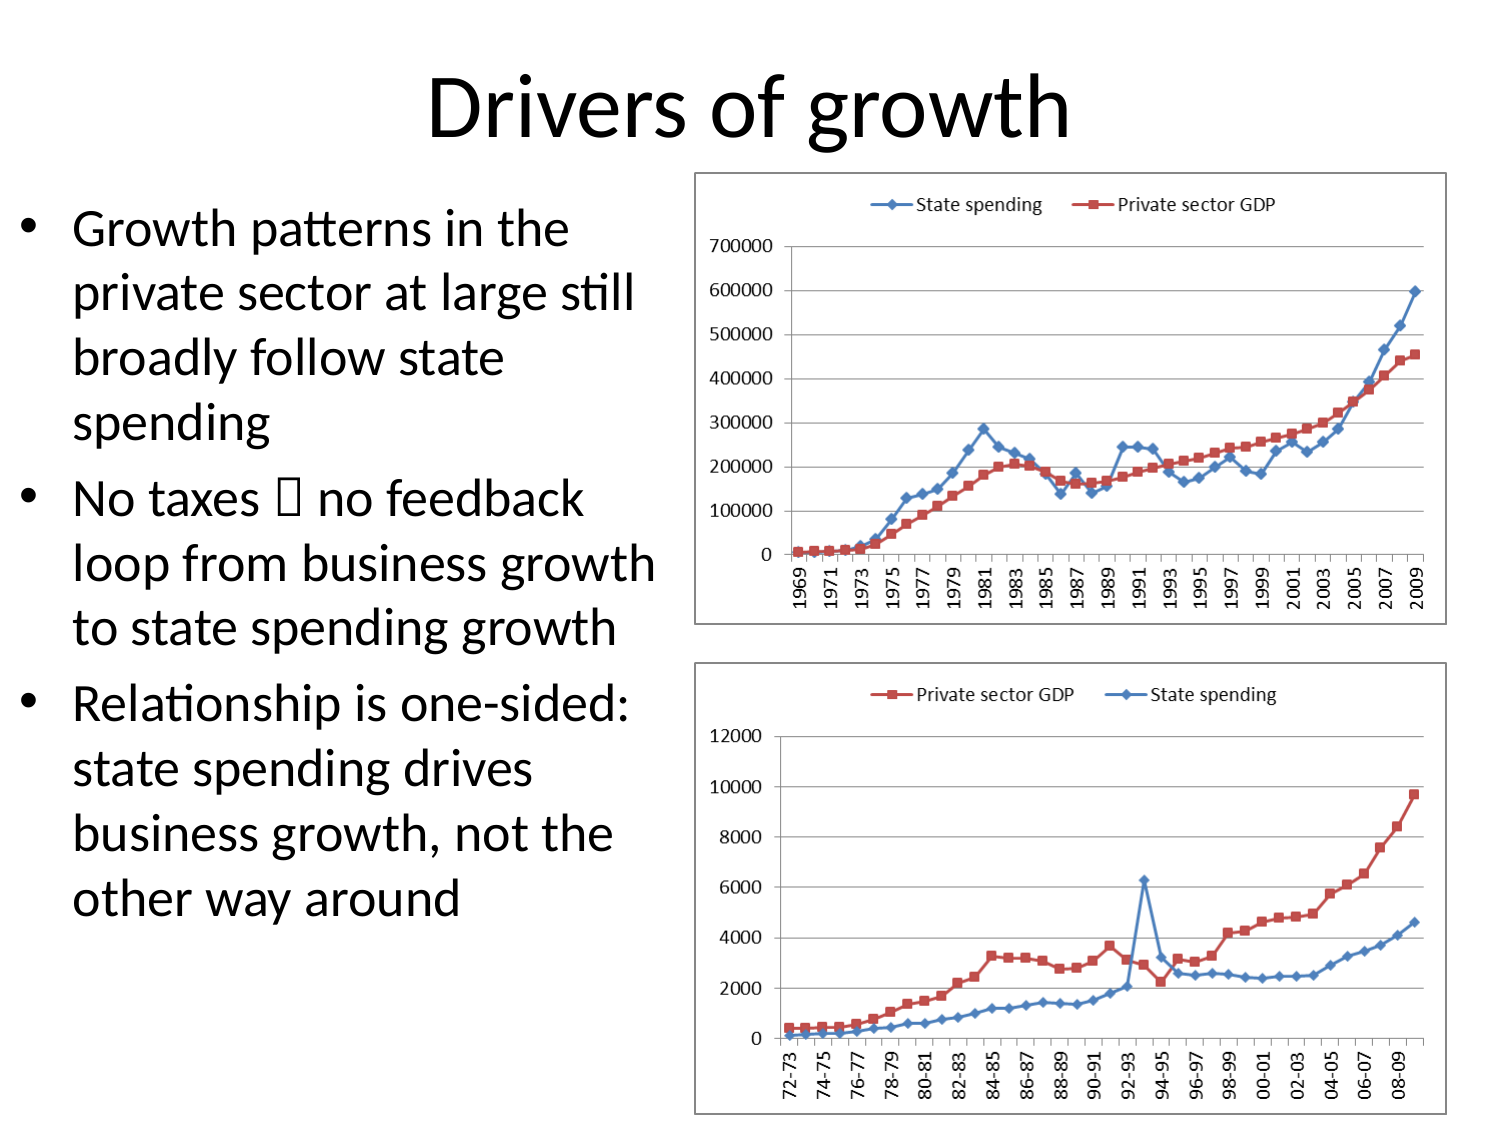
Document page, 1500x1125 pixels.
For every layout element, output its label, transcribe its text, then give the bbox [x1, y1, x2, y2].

list Growth patterns in the private sector at large still broadly follow state spending No taxes  no feedback loop from business growth to state spending growth Relationship is one-sided: state spending drives business growth, not the other way around [4, 184, 680, 1005]
title Drivers of growth [75, 7, 1425, 195]
picture [694, 172, 1448, 625]
picture [694, 662, 1448, 1115]
